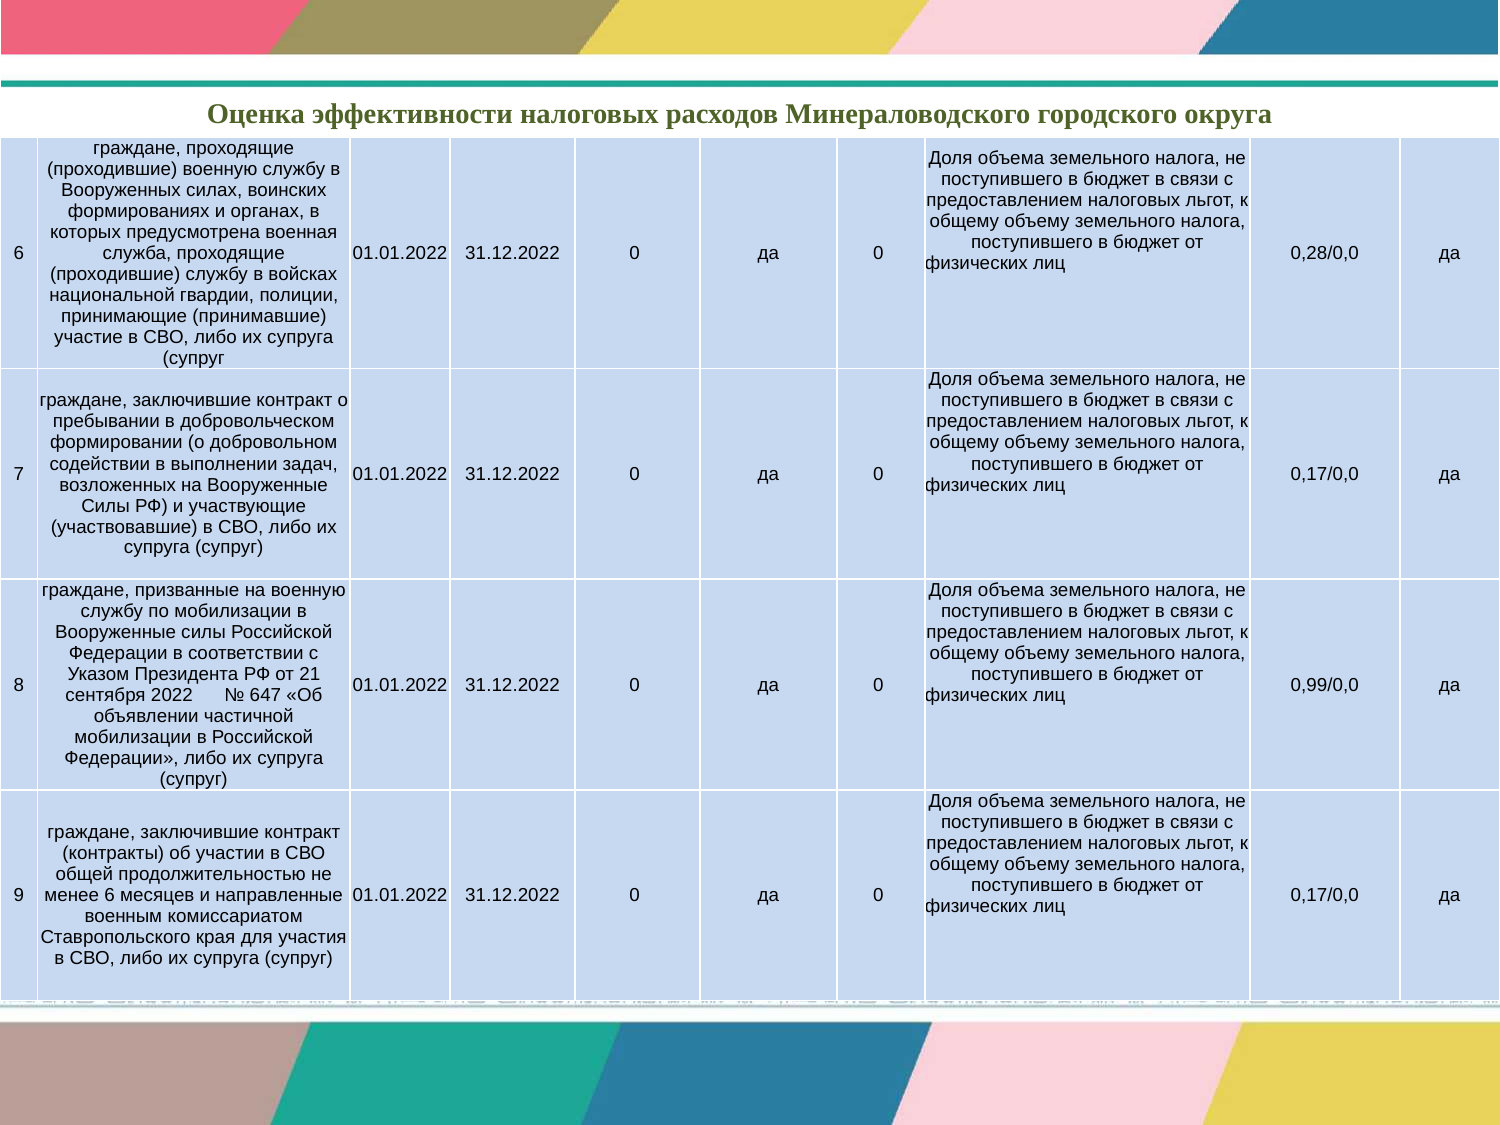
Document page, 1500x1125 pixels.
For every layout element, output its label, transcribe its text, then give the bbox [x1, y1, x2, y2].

table_cell да [701, 369, 836, 578]
table_cell 0 [838, 369, 924, 578]
table_header 6 [1, 138, 37, 368]
table_header Доля объема земельного налога, не поступившего в бюджет в связи с предоставлением налоговых льгот, к общему объему земельного налога, поступившего в бюджет от физических лиц [926, 138, 1249, 368]
table_cell Доля объема земельного налога, не поступившего в бюджет в связи с предоставлением налоговых льгот, к общему объему земельного налога, поступившего в бюджет от физических лиц [926, 369, 1249, 578]
table_cell 0 [838, 580, 924, 789]
table_cell 8 [1, 580, 37, 789]
table_cell 0,17/0,0 [1251, 369, 1399, 578]
table_header граждане, проходящие (проходившие) военную службу в Вооруженных силах, воинских формированиях и органах, в которых предусмотрена военная служба, проходящие (проходившие) службу в войсках национальной гвардии, полиции, принимающие (принимавшие) участие в СВО, либо их супруга (супруг [38, 138, 349, 368]
table_header 0 [838, 138, 924, 368]
table_cell 0 [838, 791, 924, 949]
table_cell граждане, призванные на военную службу по мобилизации в Вооруженные силы Российской Федерации в соответствии с Указом Президента РФ от 21 сентября 2022 № 647 «Об объявлении частичной мобилизации в Российской Федерации», либо их супруга (супруг) [38, 580, 349, 789]
table_cell да [1401, 369, 1499, 578]
table_header 0,28/0,0 [1251, 138, 1399, 368]
title Оценка эффективности налоговых расходов Минераловодского городского округа [27, 96, 1453, 136]
table_header да [1401, 138, 1499, 368]
table_cell да [1401, 791, 1499, 950]
table_cell да [1401, 580, 1499, 789]
table_cell да [701, 580, 836, 789]
table_cell 31.12.2022 [451, 791, 574, 949]
table_cell да [701, 791, 836, 949]
table_header 0 [576, 138, 699, 368]
table_cell 31.12.2022 [451, 369, 574, 578]
table_cell 01.01.2022 [351, 369, 449, 578]
table_header 01.01.2022 [351, 138, 449, 368]
table_cell граждане, заключившие контракт (контракты) об участии в СВО общей продолжительностью не менее 6 месяцев и направленные военным комиссариатом Ставропольского края для участия в СВО, либо их супруга (супруг) [38, 791, 349, 949]
table_header да [701, 138, 836, 368]
table_cell Доля объема земельного налога, не поступившего в бюджет в связи с предоставлением налоговых льгот, к общему объему земельного налога, поступившего в бюджет от физических лиц [926, 580, 1249, 789]
table_cell 0 [576, 791, 699, 949]
table_cell 01.01.2022 [351, 791, 449, 949]
table_cell 0,17/0,0 [1251, 791, 1399, 949]
table_cell Доля объема земельного налога, не поступившего в бюджет в связи с предоставлением налоговых льгот, к общему объему земельного налога, поступившего в бюджет от физических лиц [926, 791, 1249, 949]
table_cell граждане, заключившие контракт о пребывании в добровольческом формировании (о добровольном содействии в выполнении задач, возложенных на Вооруженные Силы РФ) и участвующие (участвовавшие) в СВО, либо их супруга (супруг) [38, 369, 349, 578]
table_cell 0 [576, 580, 699, 789]
table_cell 0 [576, 369, 699, 578]
picture [0, 0, 1500, 88]
picture [0, 951, 1500, 1125]
table_cell 0,99/0,0 [1251, 580, 1399, 789]
table_cell 01.01.2022 [351, 580, 449, 789]
table_cell 7 [1, 369, 37, 578]
table_header 31.12.2022 [451, 138, 574, 368]
table_cell 9 [1, 791, 37, 949]
table_cell 31.12.2022 [451, 580, 574, 789]
